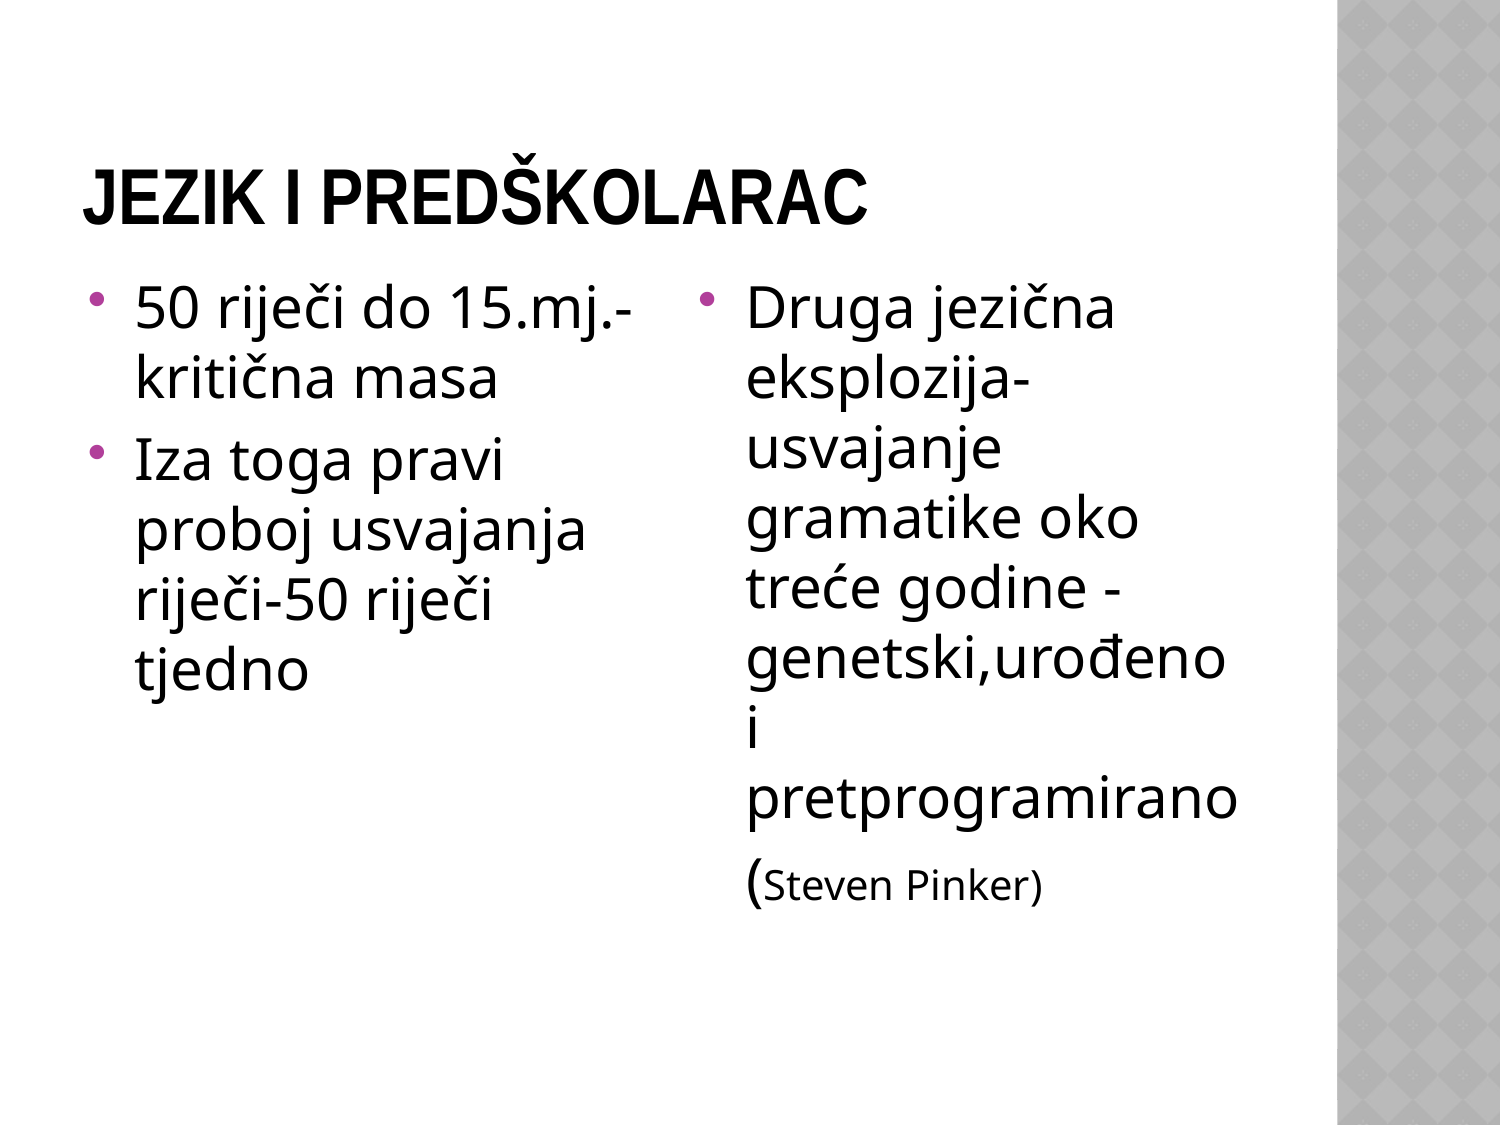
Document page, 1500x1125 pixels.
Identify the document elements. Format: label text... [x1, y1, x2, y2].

list 50 riječi do 15.mj.-kritična masa Iza toga pravi proboj usvajanja riječi-50 riječi tjedno [75, 262, 653, 1005]
title Jezik i predškolarac [75, 52, 1263, 240]
list Druga jezična eksplozija-usvajanje gramatike oko treće godine -genetski,urođeno i pretprogramirano (Steven Pinker) [685, 262, 1263, 1005]
